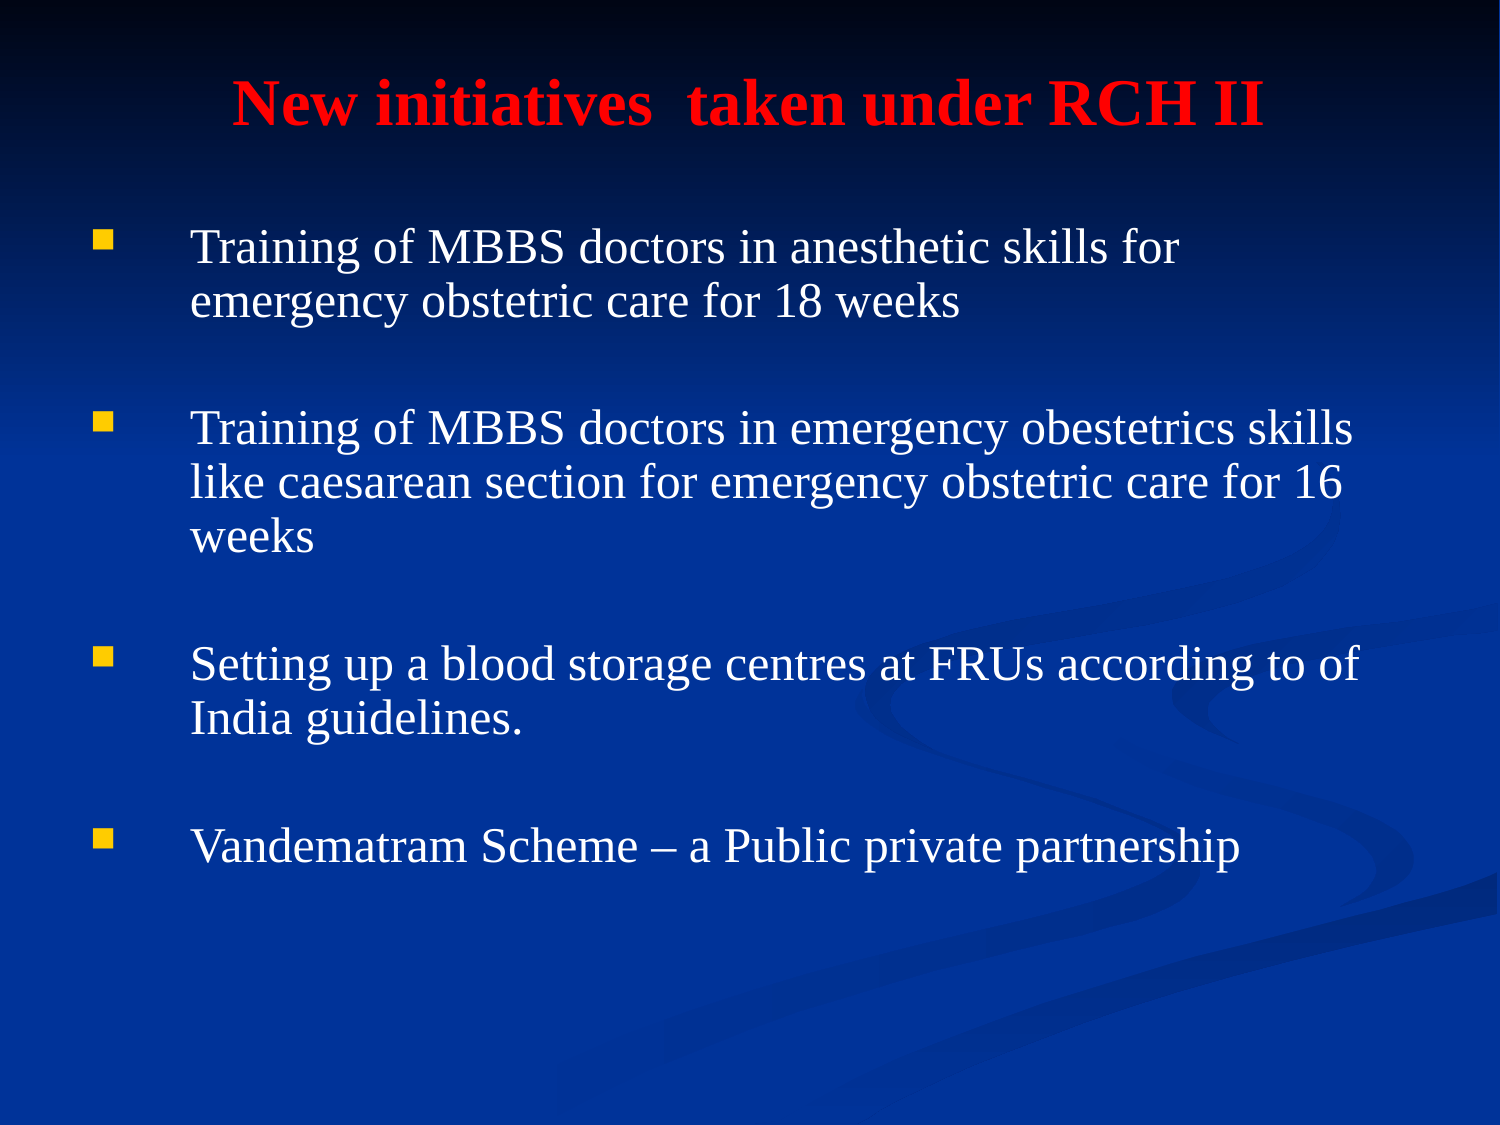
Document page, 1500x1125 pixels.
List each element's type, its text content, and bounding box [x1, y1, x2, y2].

list Training of MBBS doctors in anesthetic skills for emergency obstetric care for 18 weeks Training of MBBS doctors in emergency obestetrics skills like caesarean section for emergency obstetric care for 16 weeks Setting up a blood storage centres at FRUs according to of India guidelines. Vandematram Scheme – a Public private partnership [74, 212, 1426, 1101]
title New initiatives taken under RCH II [74, 44, 1426, 212]
